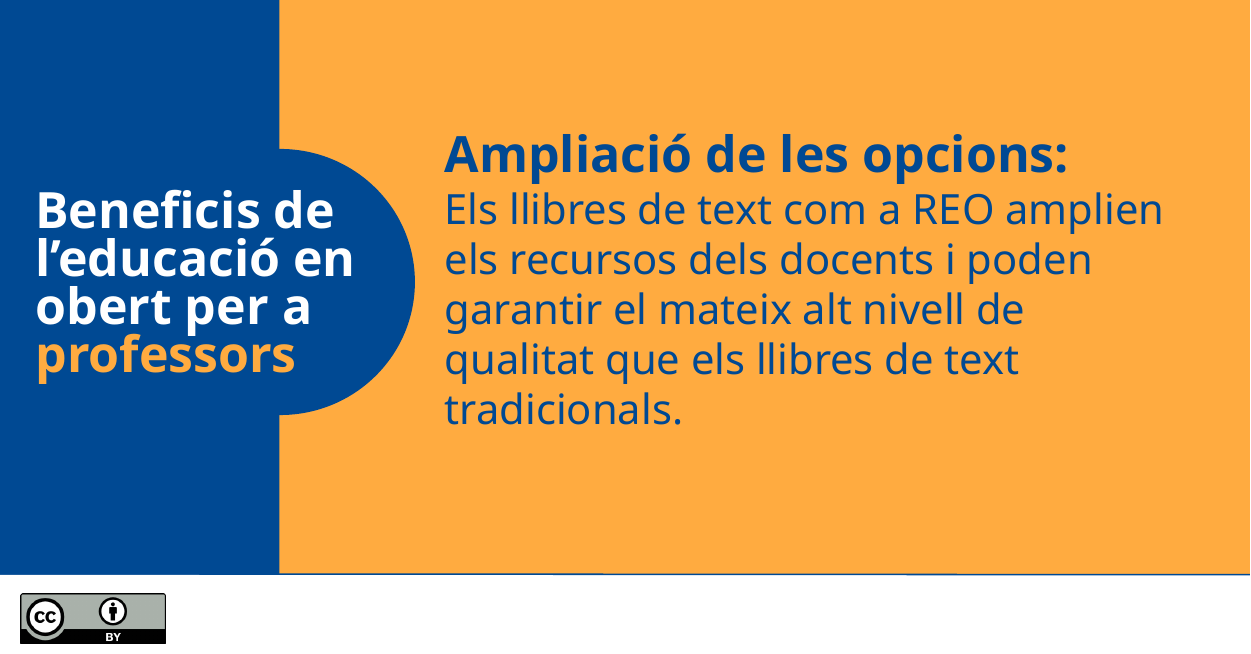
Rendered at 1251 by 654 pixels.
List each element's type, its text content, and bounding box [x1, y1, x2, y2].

text_box [0, 582, 1250, 654]
text_box [212, 397, 348, 416]
picture [20, 592, 166, 645]
text_box [0, 0, 280, 573]
text_box Ampliació de les opcions: Els llibres de text com a REO amplien els recursos dels docents i poden garantir el mateix alt nivell de qualitat que els llibres de text tradicionals. [429, 107, 1186, 448]
text_box [403, 227, 415, 337]
text_box [200, 148, 361, 175]
text_box Beneficis de l’educació en obert per a professors [20, 175, 403, 397]
